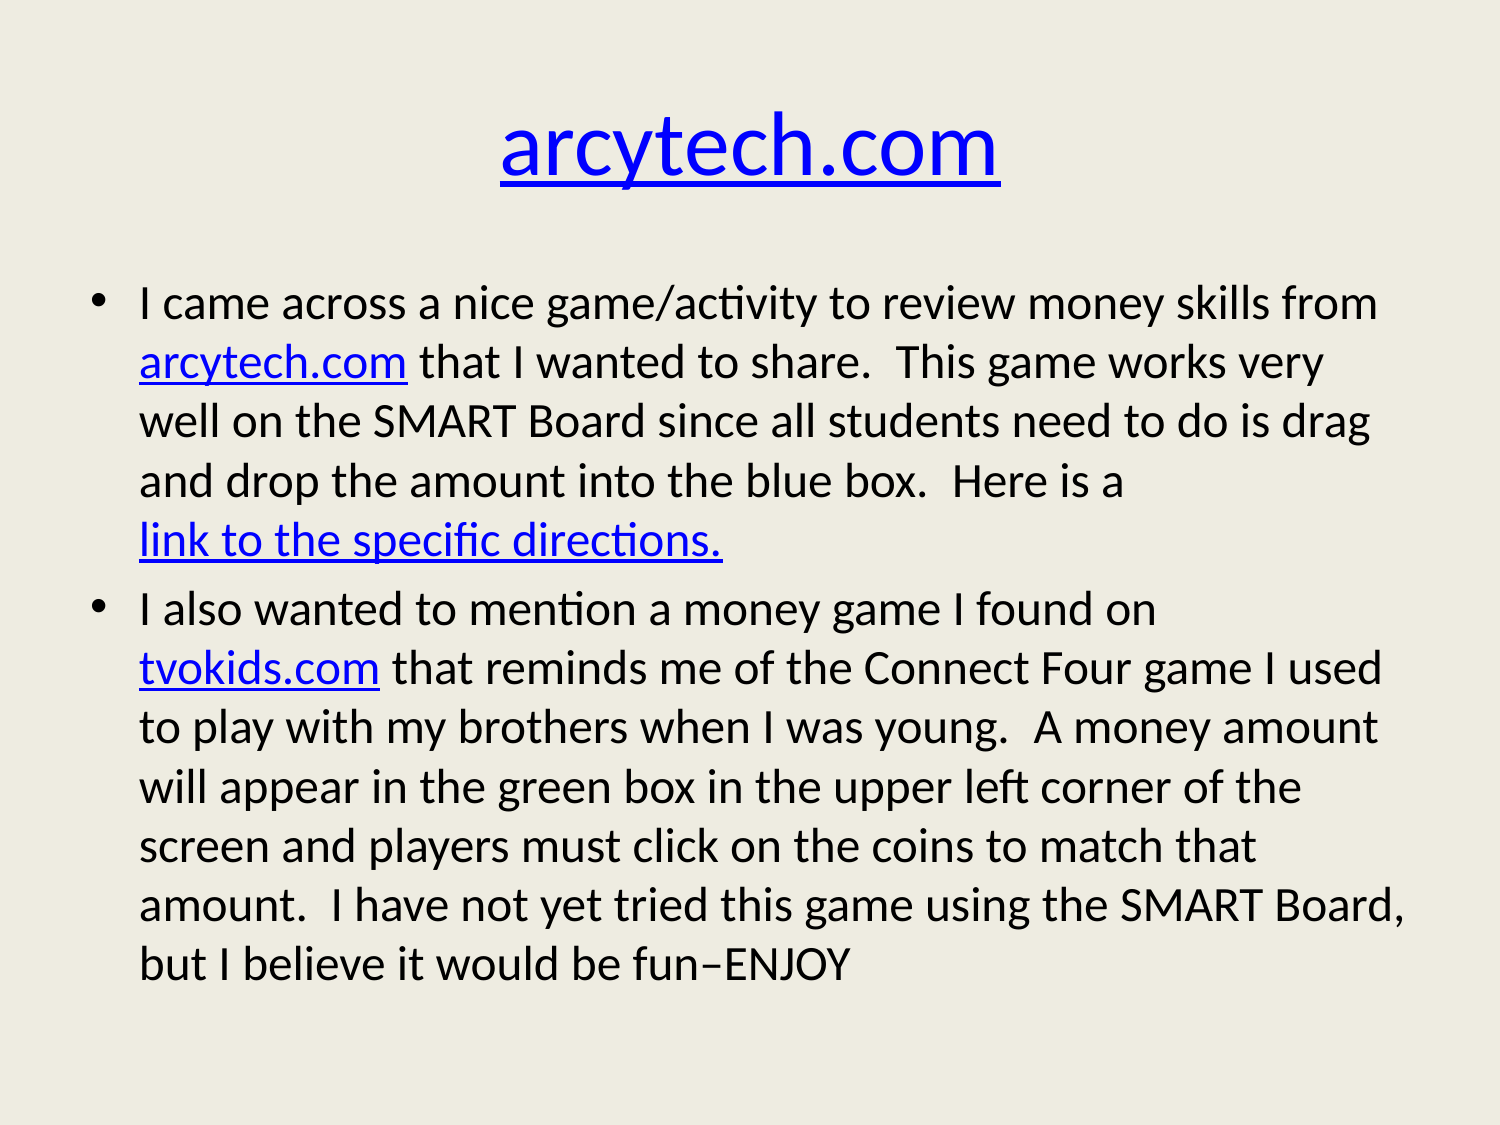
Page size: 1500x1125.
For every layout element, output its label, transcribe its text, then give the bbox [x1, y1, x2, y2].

list I came across a nice game/activity to review money skills from arcytech.com that I wanted to share. This game works very well on the SMART Board since all students need to do is drag and drop the amount into the blue box. Here is a link to the specific directions. I also wanted to mention a money game I found on tvokids.com that reminds me of the Connect Four game I used to play with my brothers when I was young. A money amount will appear in the green box in the upper left corner of the screen and players must click on the coins to match that amount. I have not yet tried this game using the SMART Board, but I believe it would be fun–ENJOY [75, 262, 1425, 1005]
title arcytech.com [75, 45, 1425, 233]
